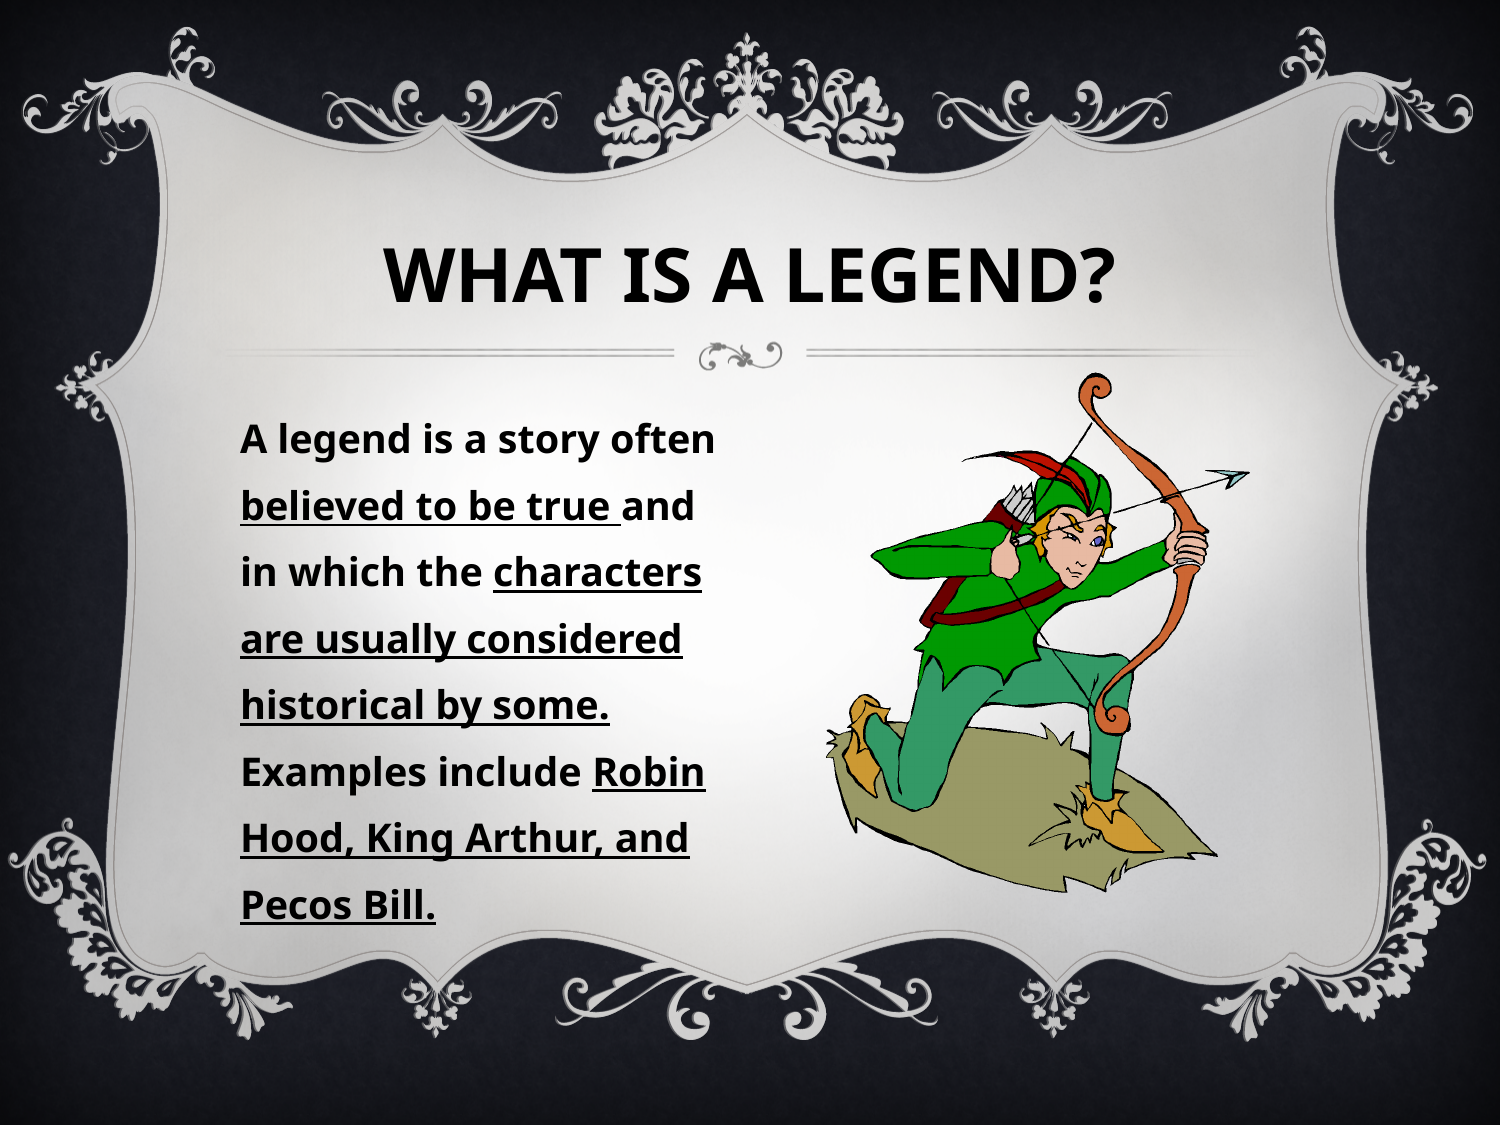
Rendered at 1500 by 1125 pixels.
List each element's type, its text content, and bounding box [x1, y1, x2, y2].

picture [0, 0, 1500, 1125]
list A legend is a story often believed to be true and in which the characters are usually considered historical by some. Examples include Robin Hood, King Arthur, and Pecos Bill. [225, 387, 750, 888]
title WHAT IS A LEGEND? [225, 212, 1275, 325]
